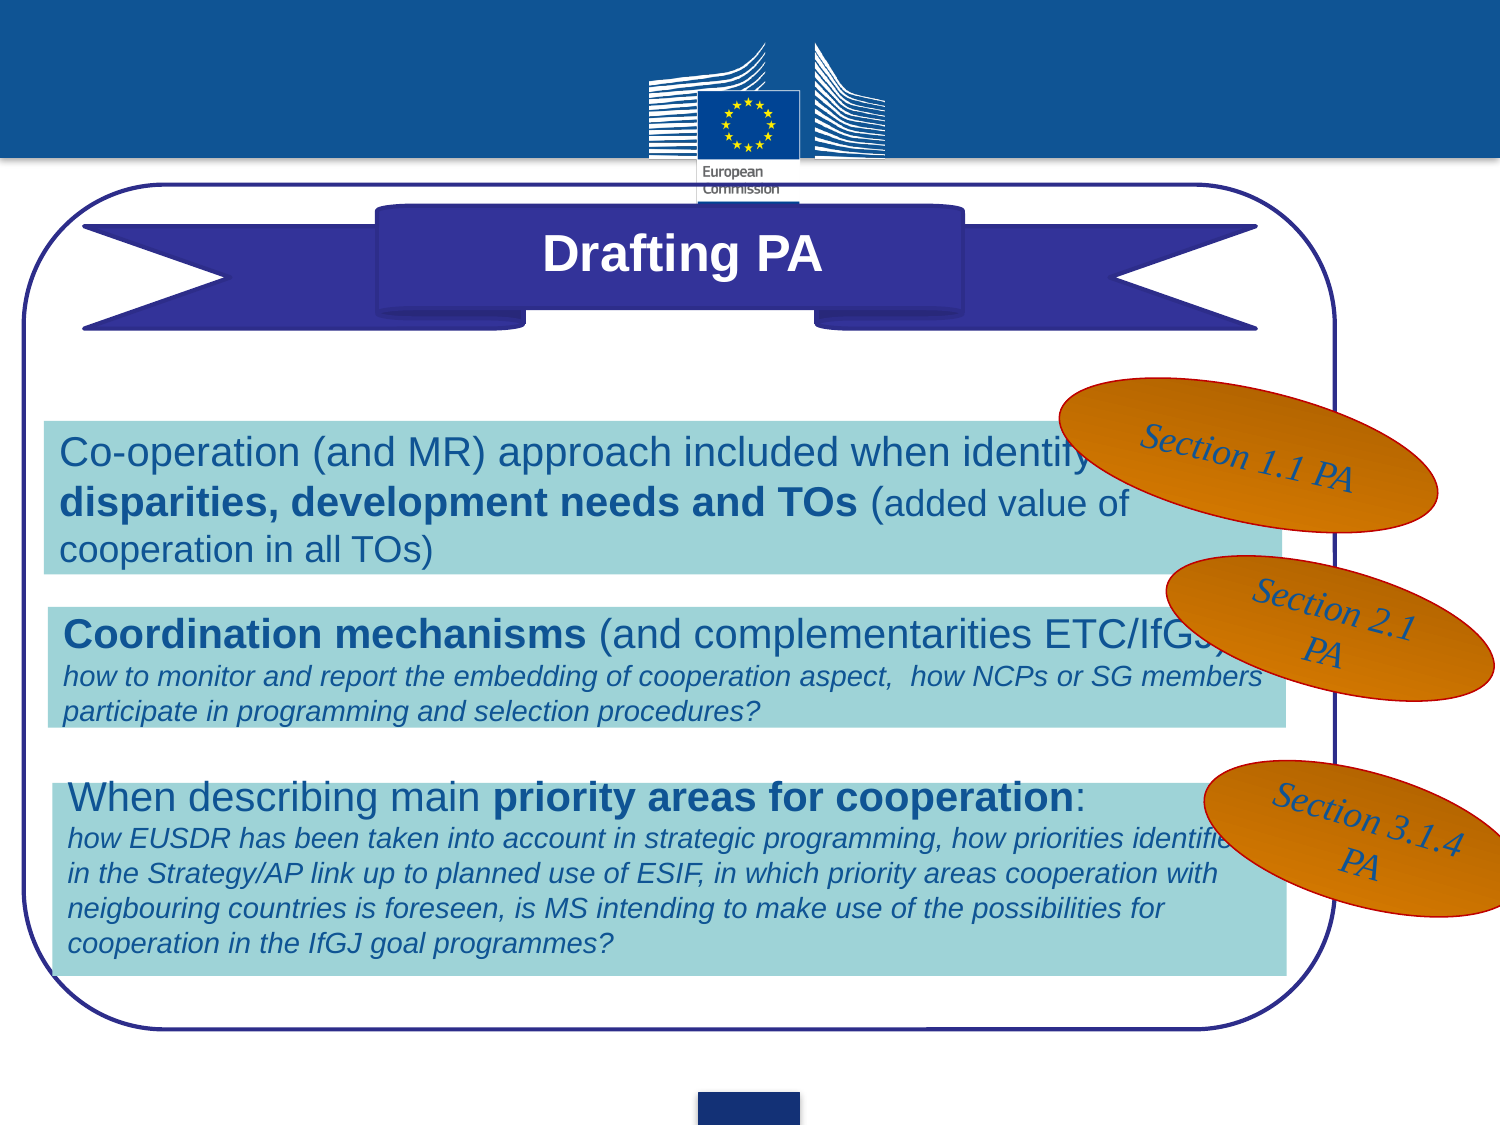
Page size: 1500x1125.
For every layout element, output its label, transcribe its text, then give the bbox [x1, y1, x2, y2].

text_box Section 2.1 PA [1339, 568, 1495, 702]
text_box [23, 184, 1336, 1030]
text_box Section 3.1.4 PA [1339, 765, 1500, 917]
picture [649, 42, 885, 182]
text_box Section 1.1 PA [1339, 413, 1438, 533]
